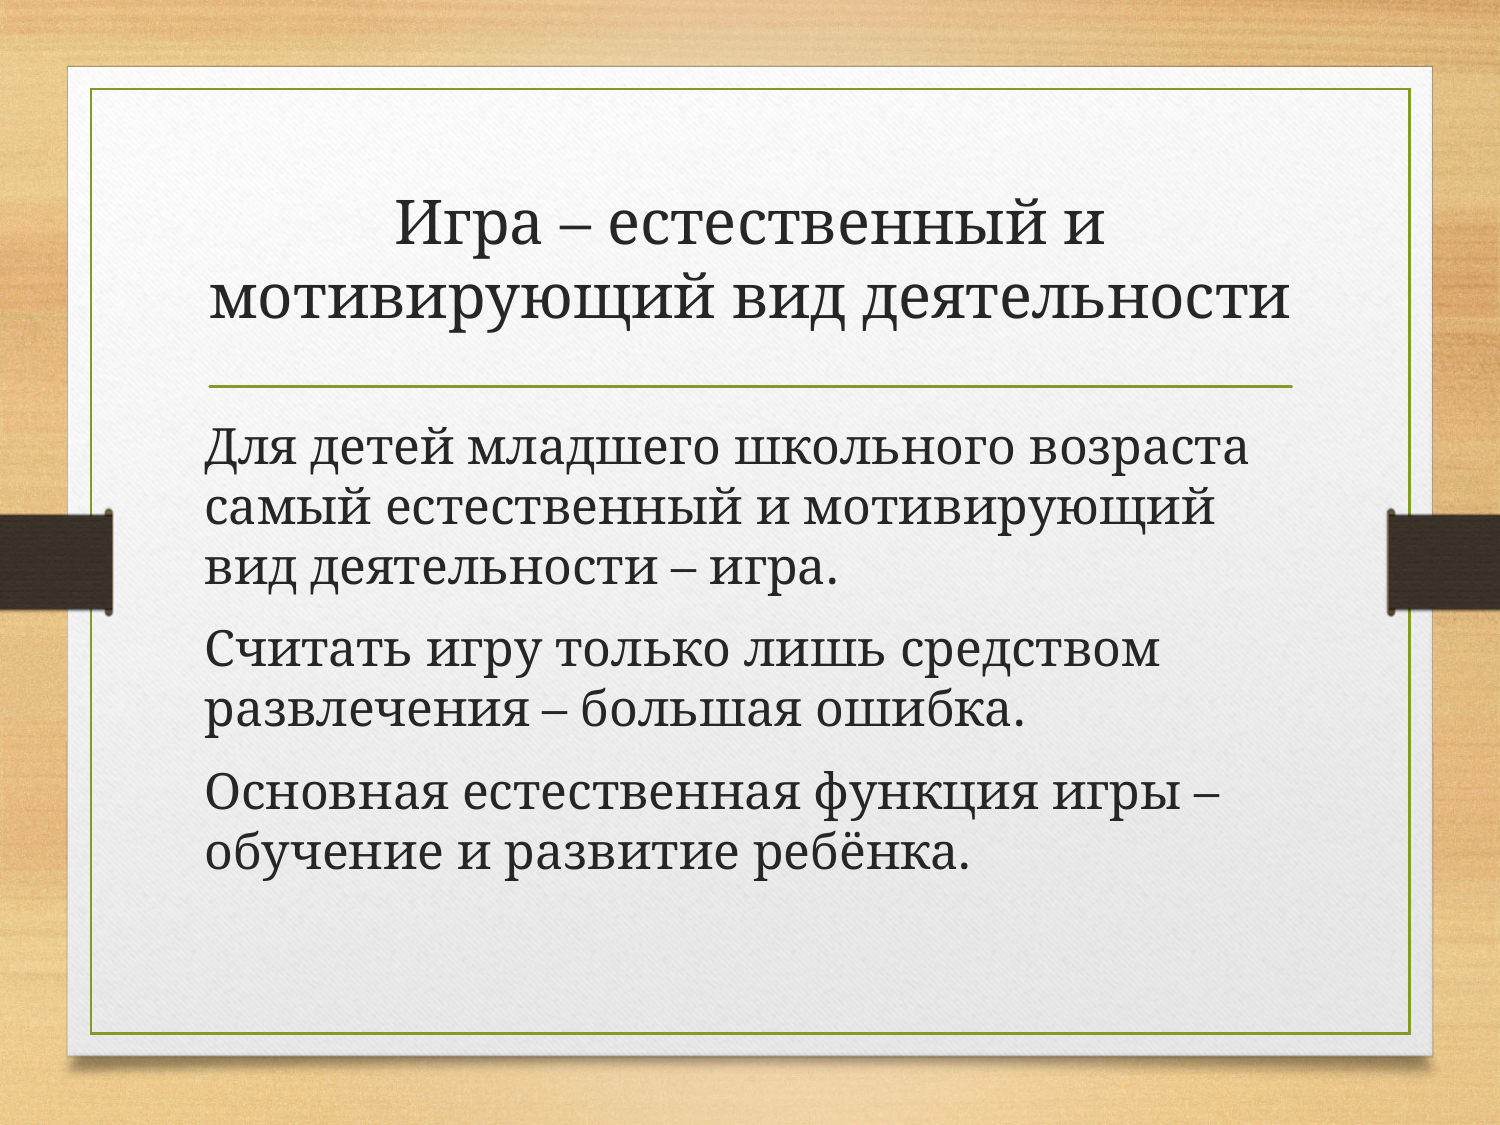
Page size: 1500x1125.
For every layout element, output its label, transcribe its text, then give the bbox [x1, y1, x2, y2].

title Игра – естественный и мотивирующий вид деятельности [193, 150, 1309, 365]
list Для детей младшего школьного возраста самый естественный и мотивирующий вид деятельности – игра. Считать игру только лишь средством развлечения – большая ошибка. Основная естественная функция игры – обучение и развитие ребёнка. [193, 408, 1309, 974]
picture [0, 0, 1500, 1125]
